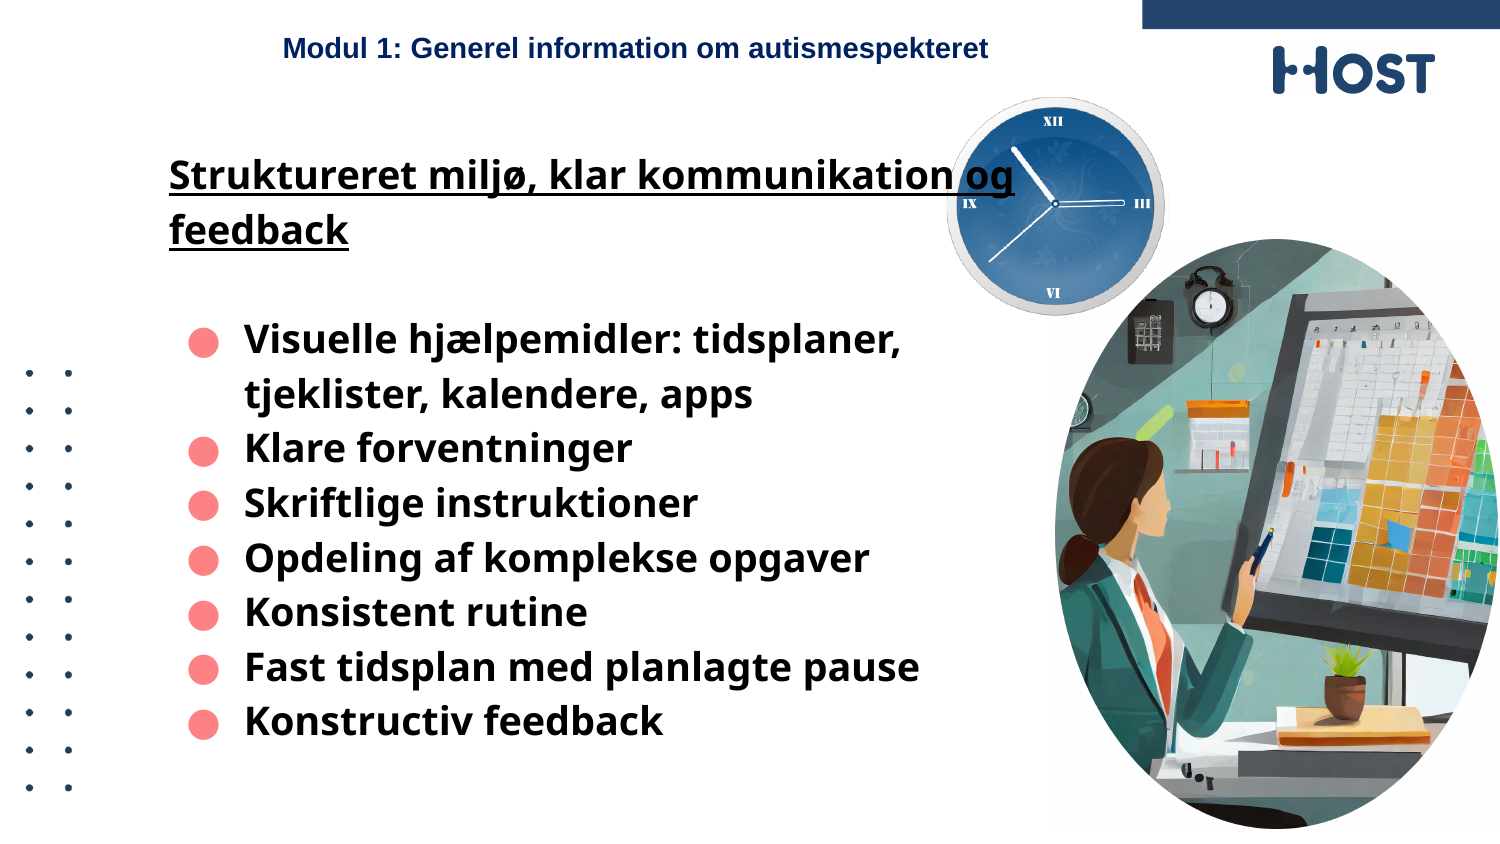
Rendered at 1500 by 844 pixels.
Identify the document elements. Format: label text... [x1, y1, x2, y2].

text_box Modul 1: Generel information om autismespekteret [267, 10, 1136, 68]
picture [946, 73, 1500, 829]
picture [1273, 46, 1435, 94]
picture [0, 370, 100, 806]
text_box Struktureret miljø, klar kommunikation og feedback Visuelle hjælpemidler: tidsplaner, tjeklister, kalendere, apps Klare forventninger Skriftlige instruktioner Opdeling af komplekse opgaver Konsistent rutine Fast tidsplan med planlagte pause Konstructiv feedback [153, 128, 1048, 801]
